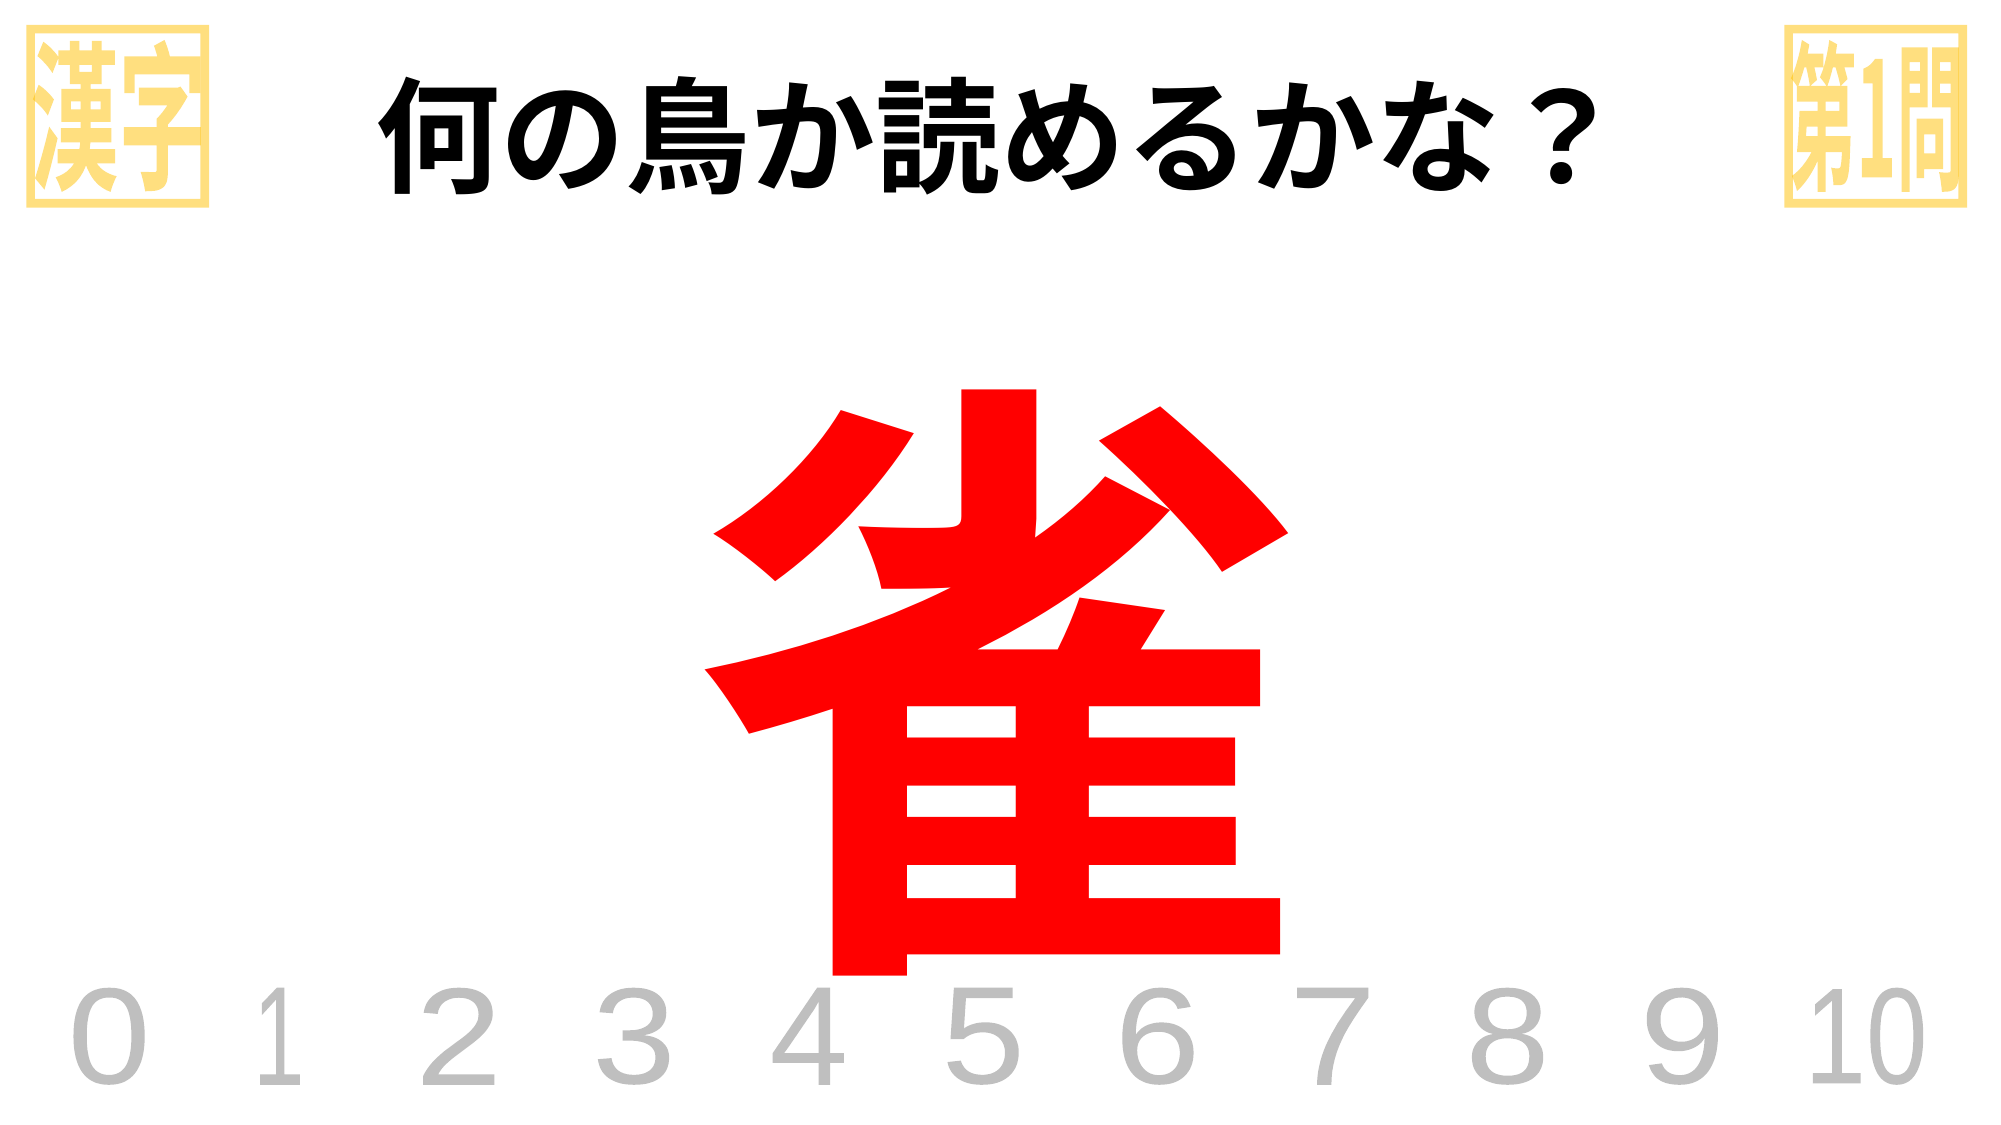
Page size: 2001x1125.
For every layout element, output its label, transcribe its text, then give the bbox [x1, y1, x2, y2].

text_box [26, 24, 210, 208]
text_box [1784, 24, 1968, 208]
text_box 何の鳥か読めるかな？ [360, 50, 1640, 216]
text_box 雀 [672, 287, 1328, 1053]
